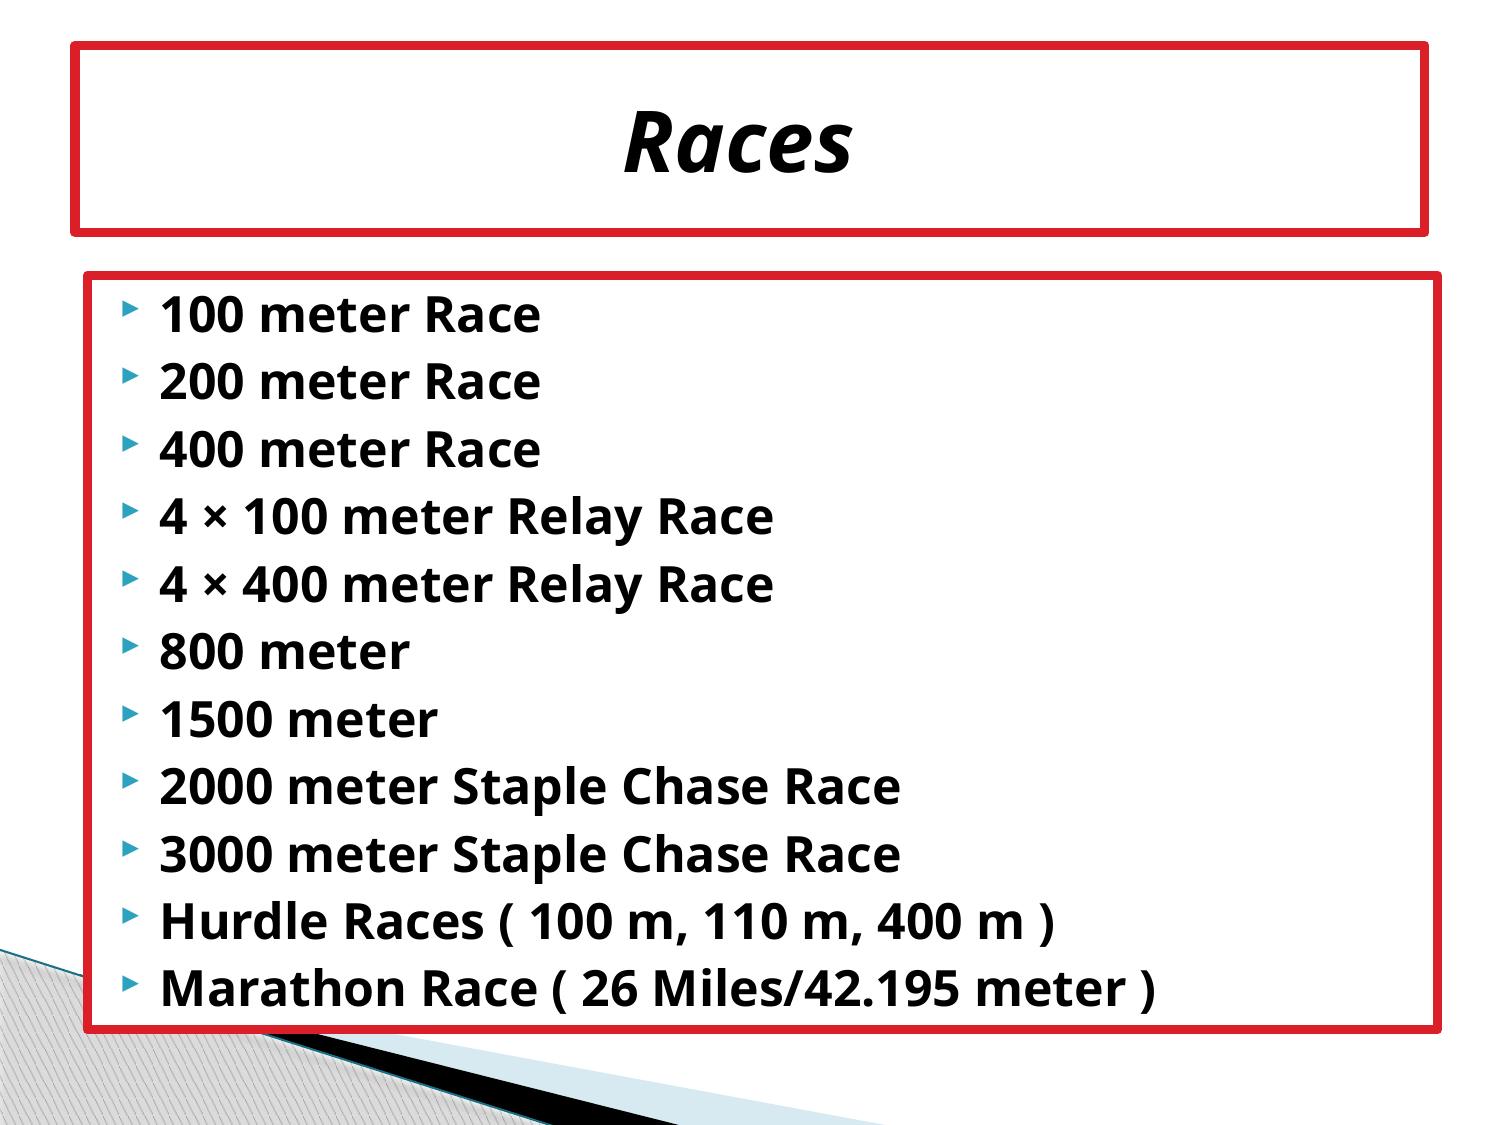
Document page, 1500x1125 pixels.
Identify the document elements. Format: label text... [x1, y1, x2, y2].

list 100 meter Race 200 meter Race 400 meter Race 4 × 100 meter Relay Race 4 × 400 meter Relay Race 800 meter 1500 meter 2000 meter Staple Chase Race 3000 meter Staple Chase Race Hurdle Races ( 100 m, 110 m, 400 m ) Marathon Race ( 26 Miles/42.195 meter ) [83, 271, 1442, 1034]
title Races [70, 41, 1429, 237]
